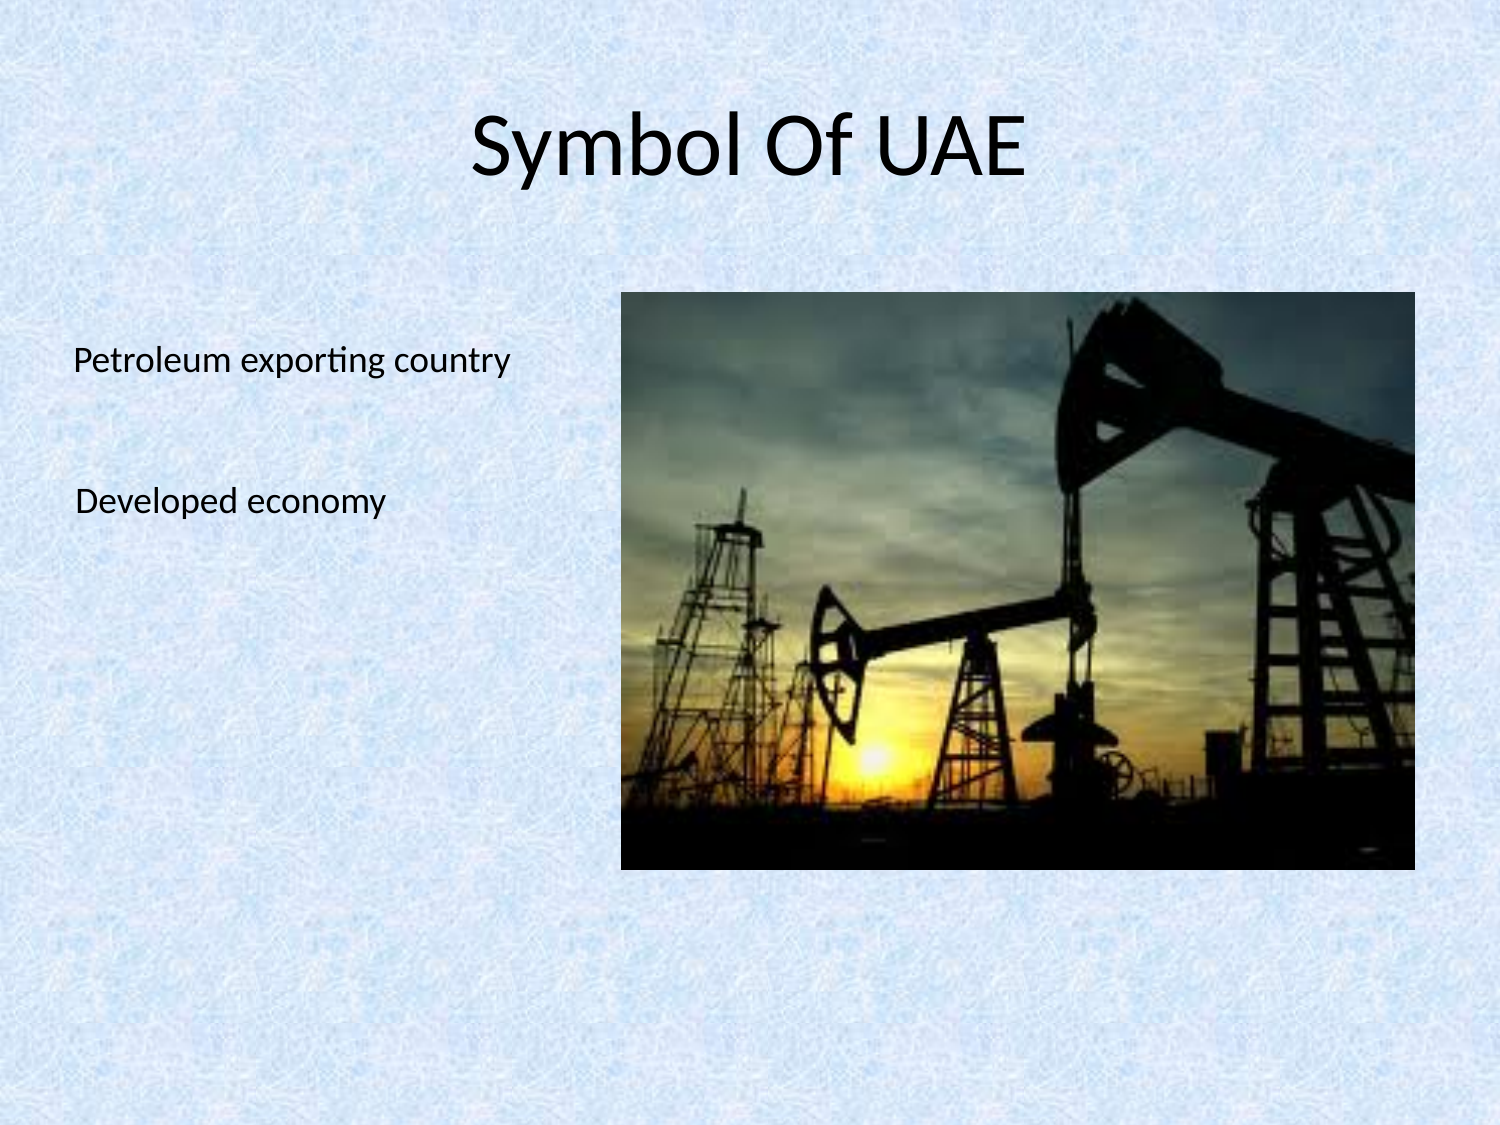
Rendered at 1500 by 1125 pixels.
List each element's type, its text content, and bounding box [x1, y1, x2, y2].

text_box Developed economy [60, 468, 402, 529]
picture [0, 0, 1500, 1125]
title Symbol Of UAE [75, 45, 1425, 233]
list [620, 292, 1415, 870]
text_box Petroleum exporting country [58, 328, 550, 388]
